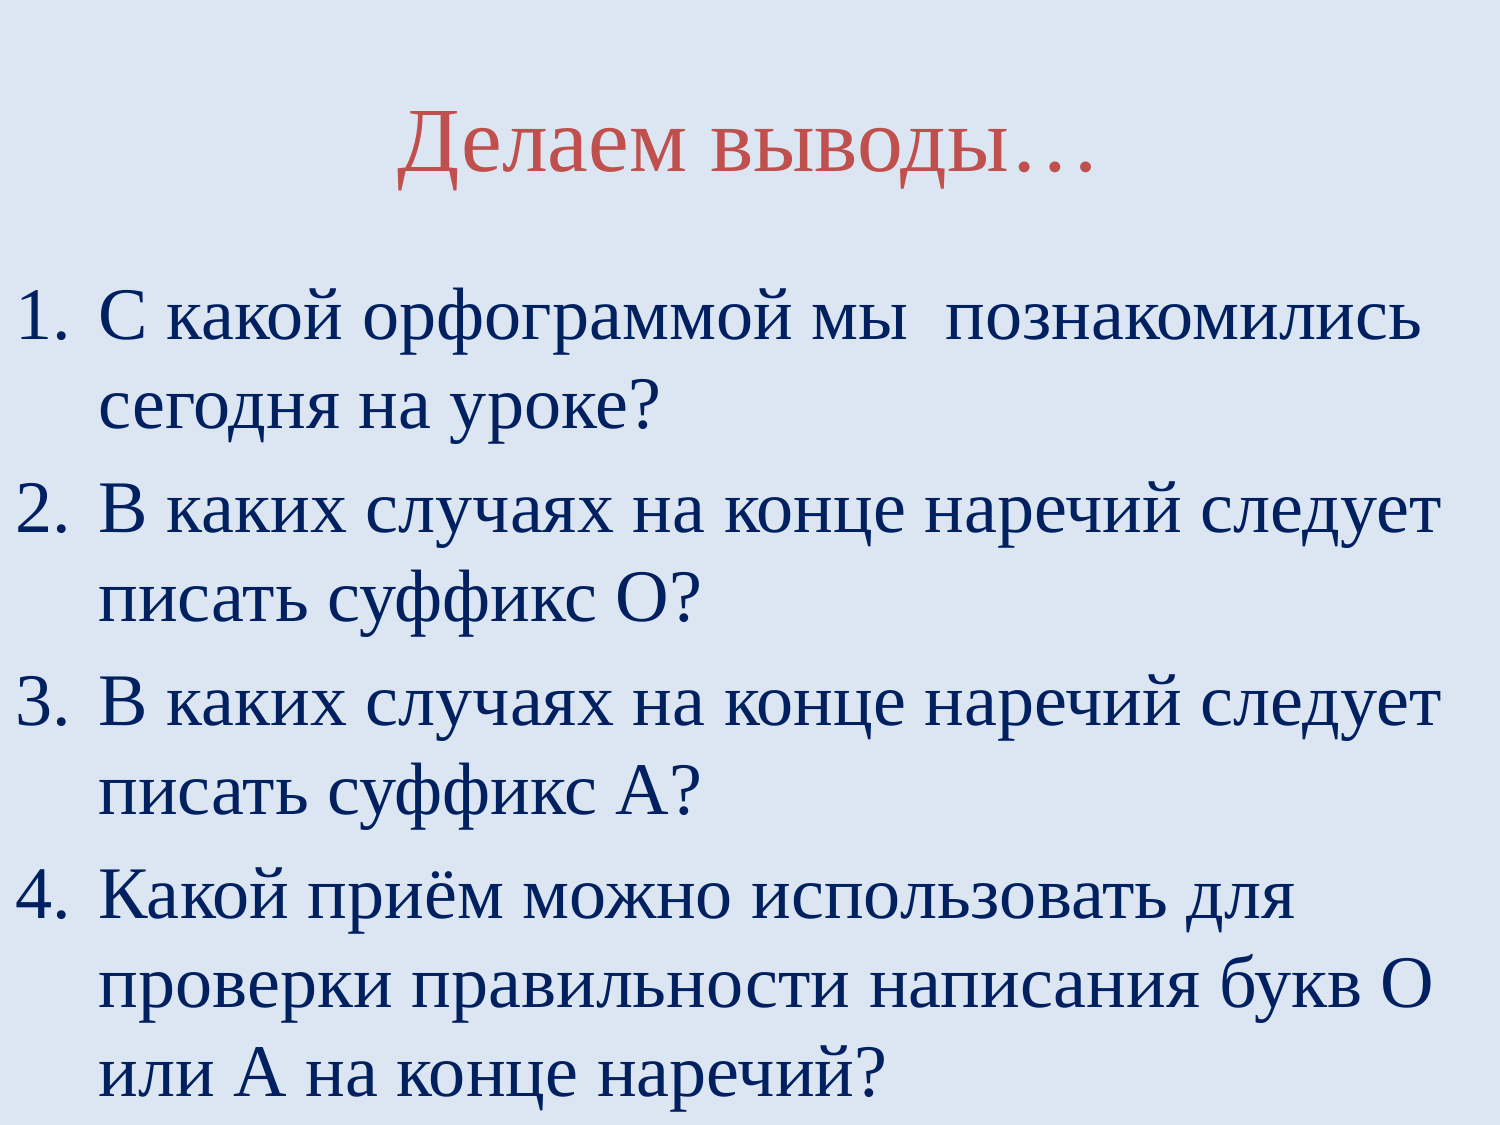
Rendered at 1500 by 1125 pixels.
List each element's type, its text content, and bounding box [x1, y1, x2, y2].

title Делаем выводы… [0, 0, 1500, 257]
subtitle С какой орфограммой мы познакомились сегодня на уроке? В каких случаях на конце наречий следует писать суффикс О? В каких случаях на конце наречий следует писать суффикс А? Какой приём можно использовать для проверки правильности написания букв О или А на конце наречий? [0, 257, 1500, 1125]
